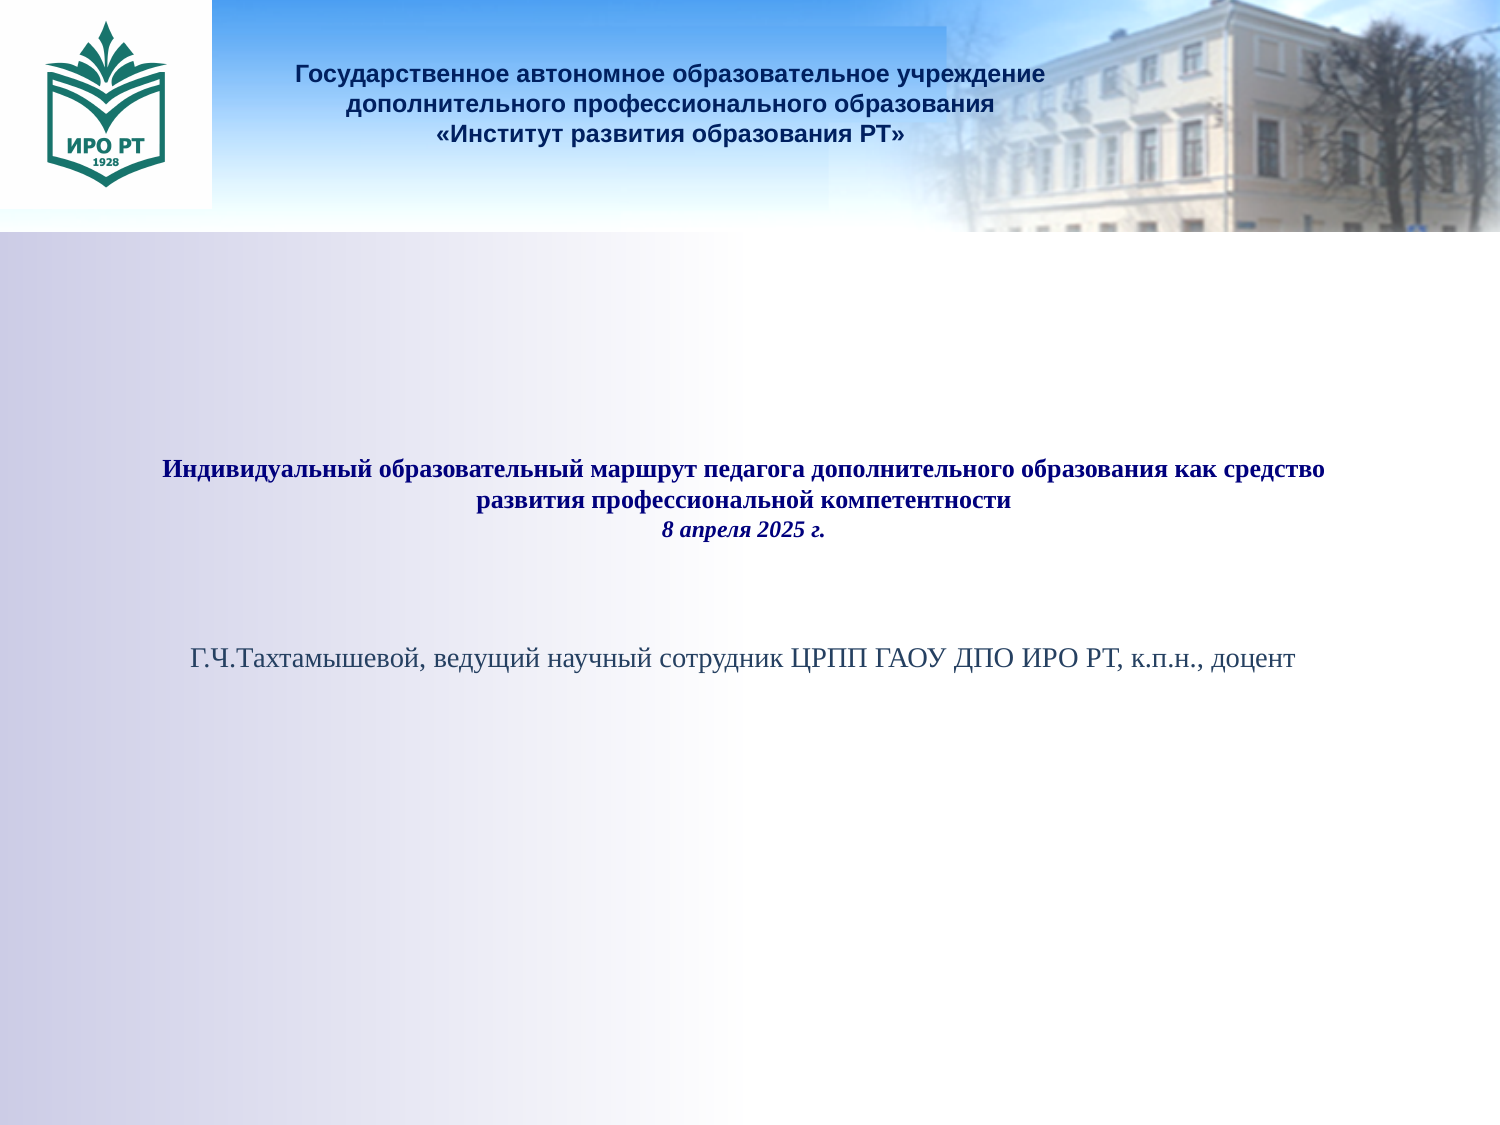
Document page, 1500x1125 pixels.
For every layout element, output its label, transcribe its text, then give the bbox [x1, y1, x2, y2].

picture [0, 0, 1500, 232]
title Индивидуальный образовательный маршрут педагога дополнительного образования как средство развития профессиональной компетентности 8 апреля 2025 г. Г.Ч.Тахтамышевой, ведущий научный сотрудник ЦРПП ГАОУ ДПО ИРО РТ, к.п.н., доцент [100, 441, 1388, 683]
